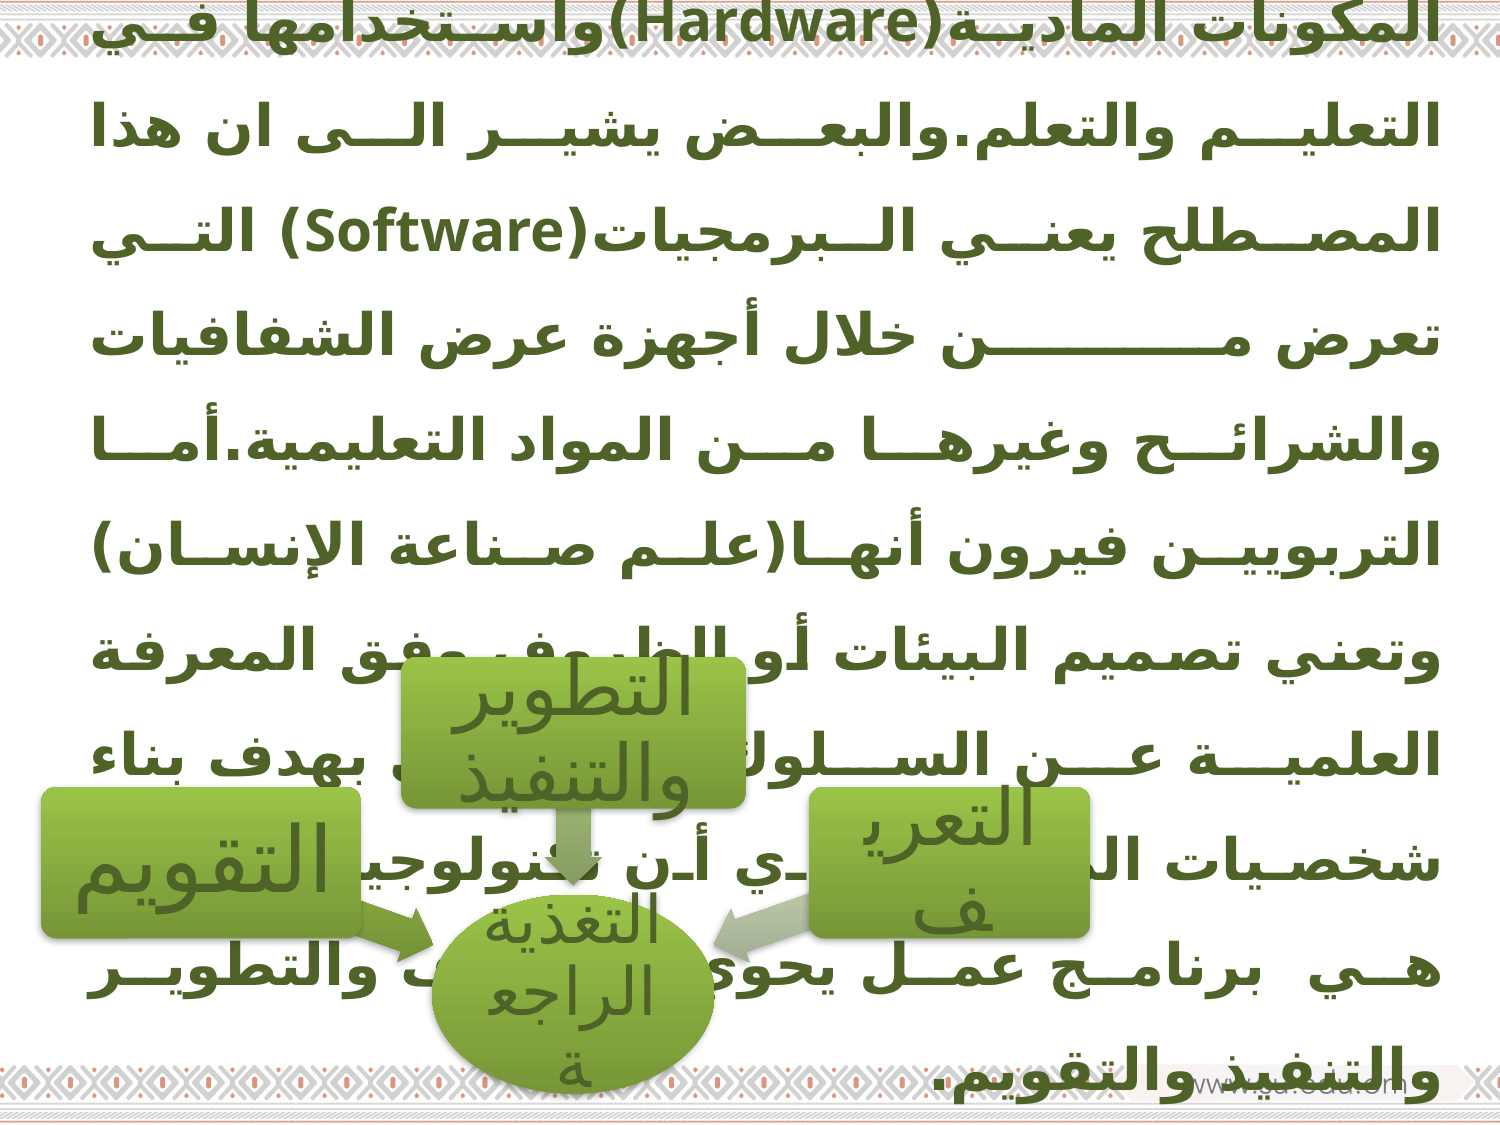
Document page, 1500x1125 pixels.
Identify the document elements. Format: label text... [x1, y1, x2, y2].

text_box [0, 656, 1199, 1095]
picture [0, 0, 1500, 1125]
title وهناك مجموعة من التعريفات الخاصة بتكنولوجيا التعليم فبعض المراجع تشير الى أن مصطلح تكنولوجيا التعليم يعني الأجهزة أو المكونات المادية(Hardware)واستخدامها في التعليم والتعلم.والبعض يشير الى ان هذا المصطلح يعني البرمجيات(Software) التي تعرض من خلال أجهزة عرض الشفافيات والشرائح وغيرها من المواد التعليمية.أما التربويين فيرون أنها(علم صناعة الإنسان) وتعني تصميم البيئات أو الظروف وفق المعرفة العلمية عن السلوك الإنساني بهدف بناء شخصيات المتعلمين أي أن تكنولوجيا التعليم هي برنامج عمل يحوي التعريف والتطوير والتنفيذ والتقويم. [75, 149, 1459, 587]
